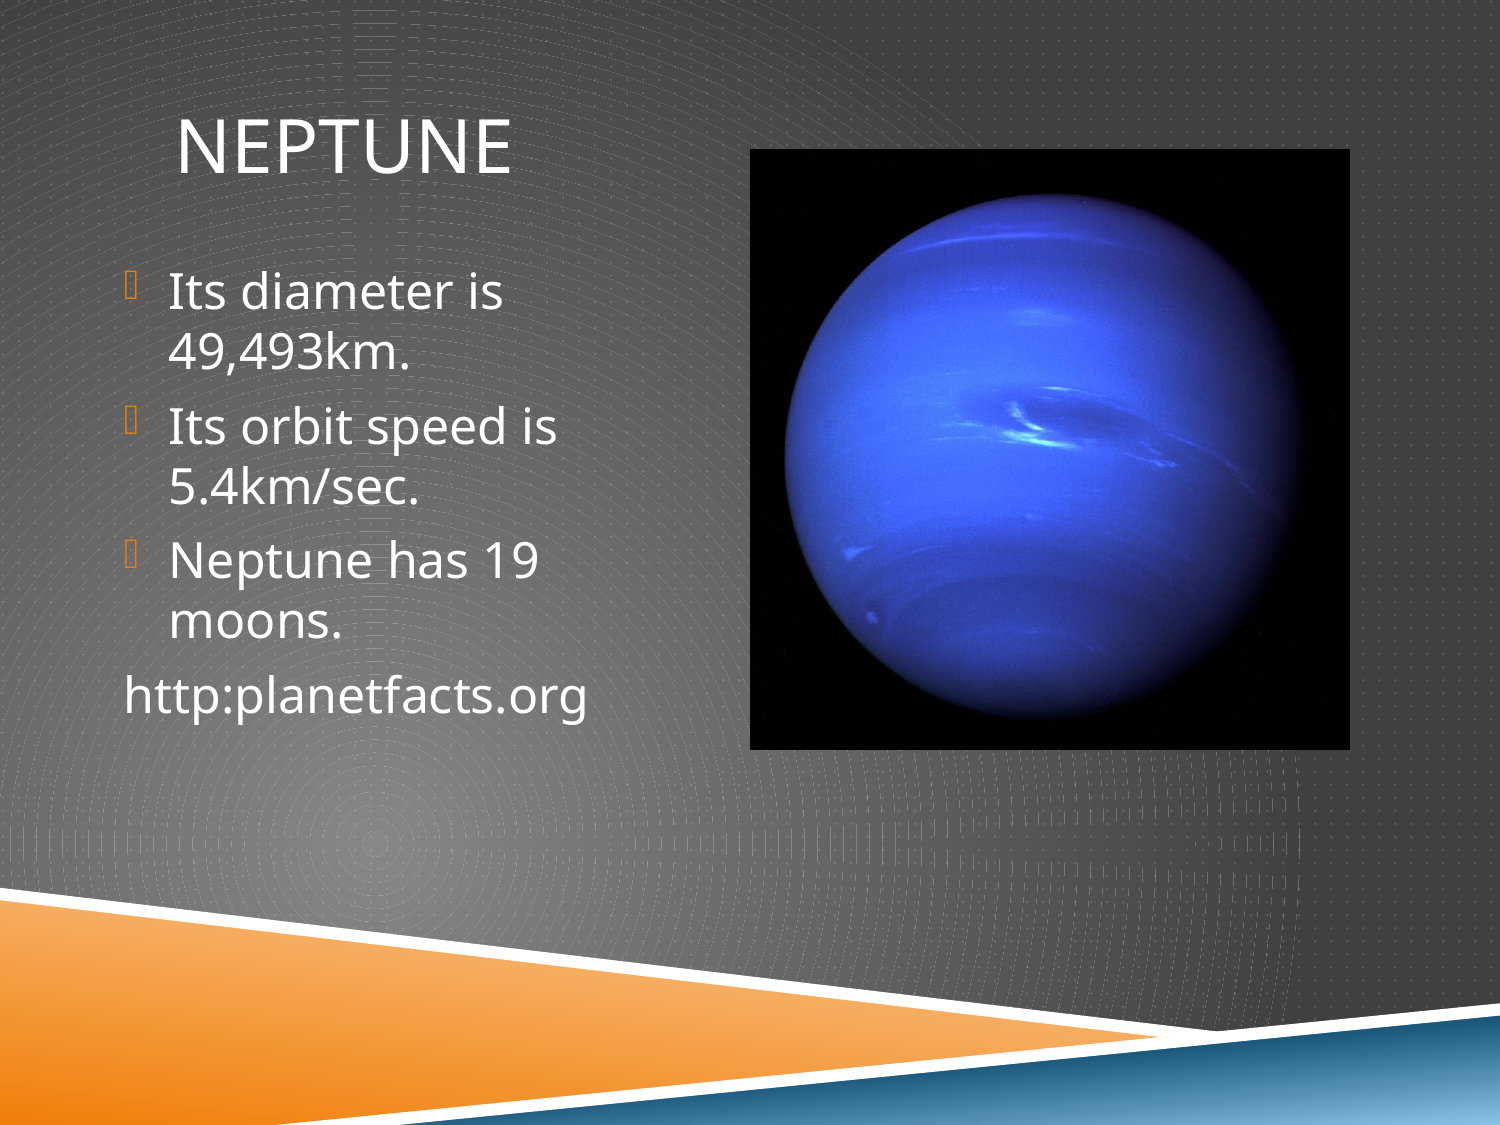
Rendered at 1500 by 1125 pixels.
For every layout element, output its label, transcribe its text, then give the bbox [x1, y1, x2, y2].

title NEPTUNE [24, 50, 1300, 238]
list Its diameter is 49,493km. Its orbit speed is 5.4km/sec. Neptune has 19 moons. http:planetfacts.org [112, 251, 713, 888]
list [749, 149, 1351, 750]
